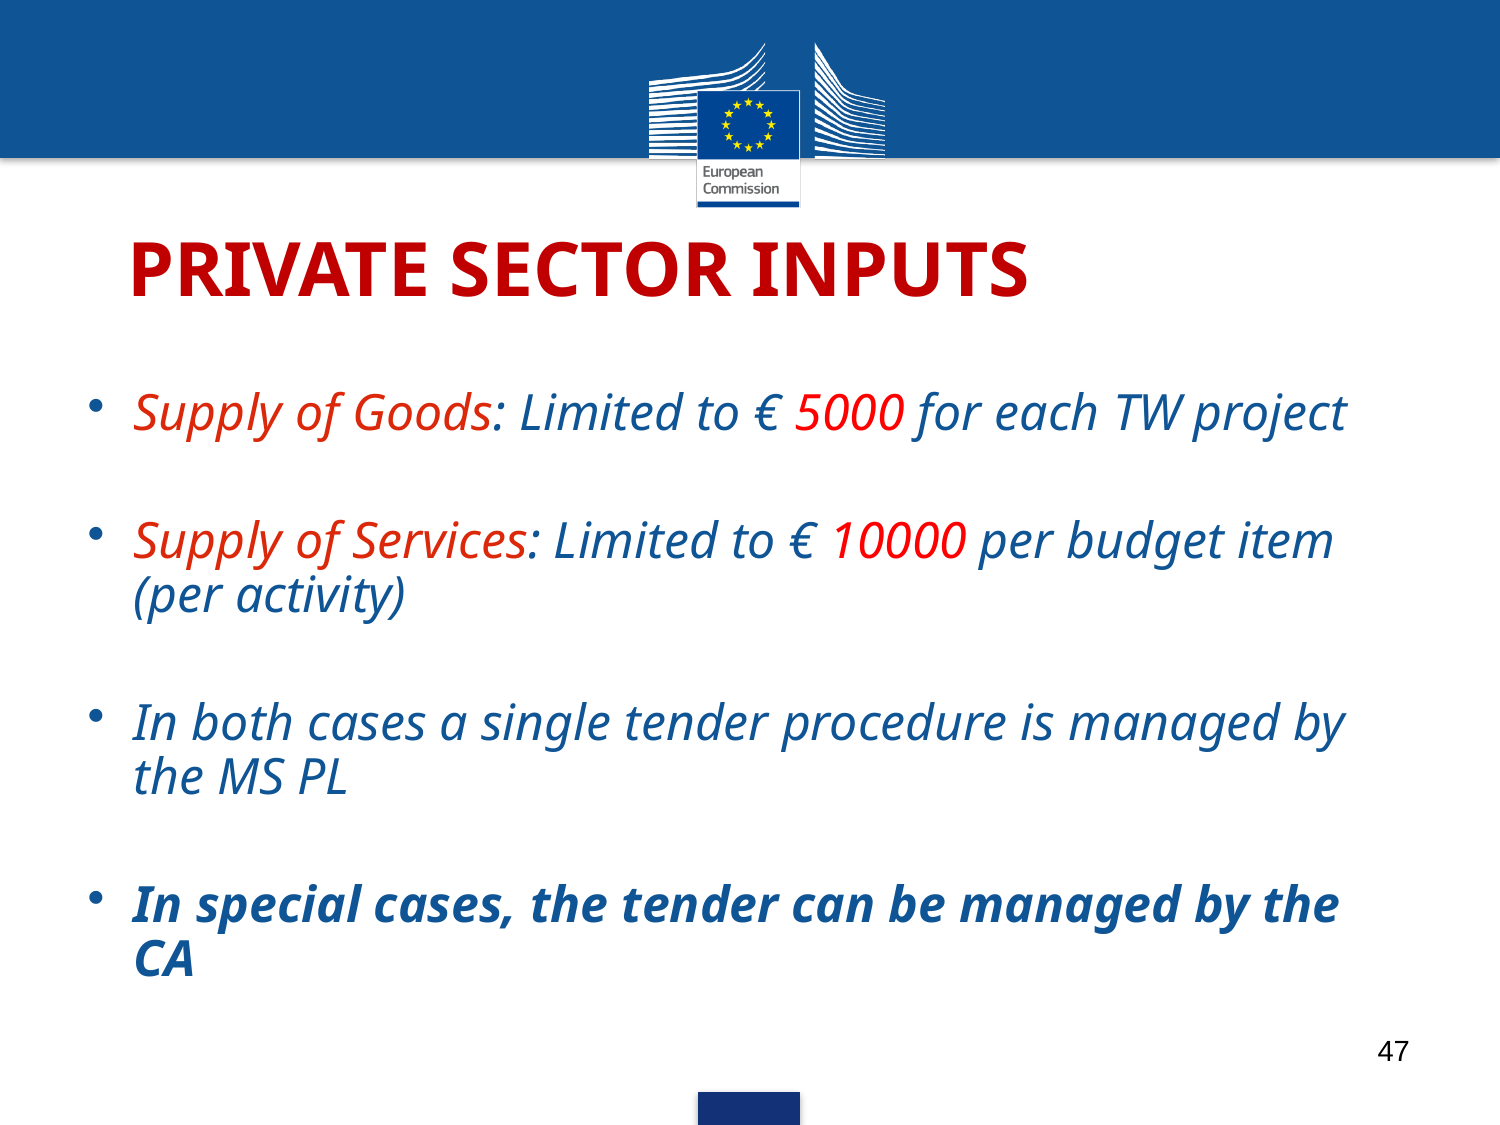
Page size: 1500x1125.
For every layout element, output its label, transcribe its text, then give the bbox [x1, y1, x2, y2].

title PRIVATE SECTOR INPUTS [53, 196, 1404, 337]
picture [649, 42, 885, 196]
list Supply of Goods: Limited to € 5000 for each TW project Supply of Services: Limited to € 10000 per budget item (per activity) In both cases a single tender procedure is managed by the MS PL In special cases, the tender can be managed by the CA [62, 287, 1413, 1030]
slide_number 47 [1074, 1024, 1425, 1103]
